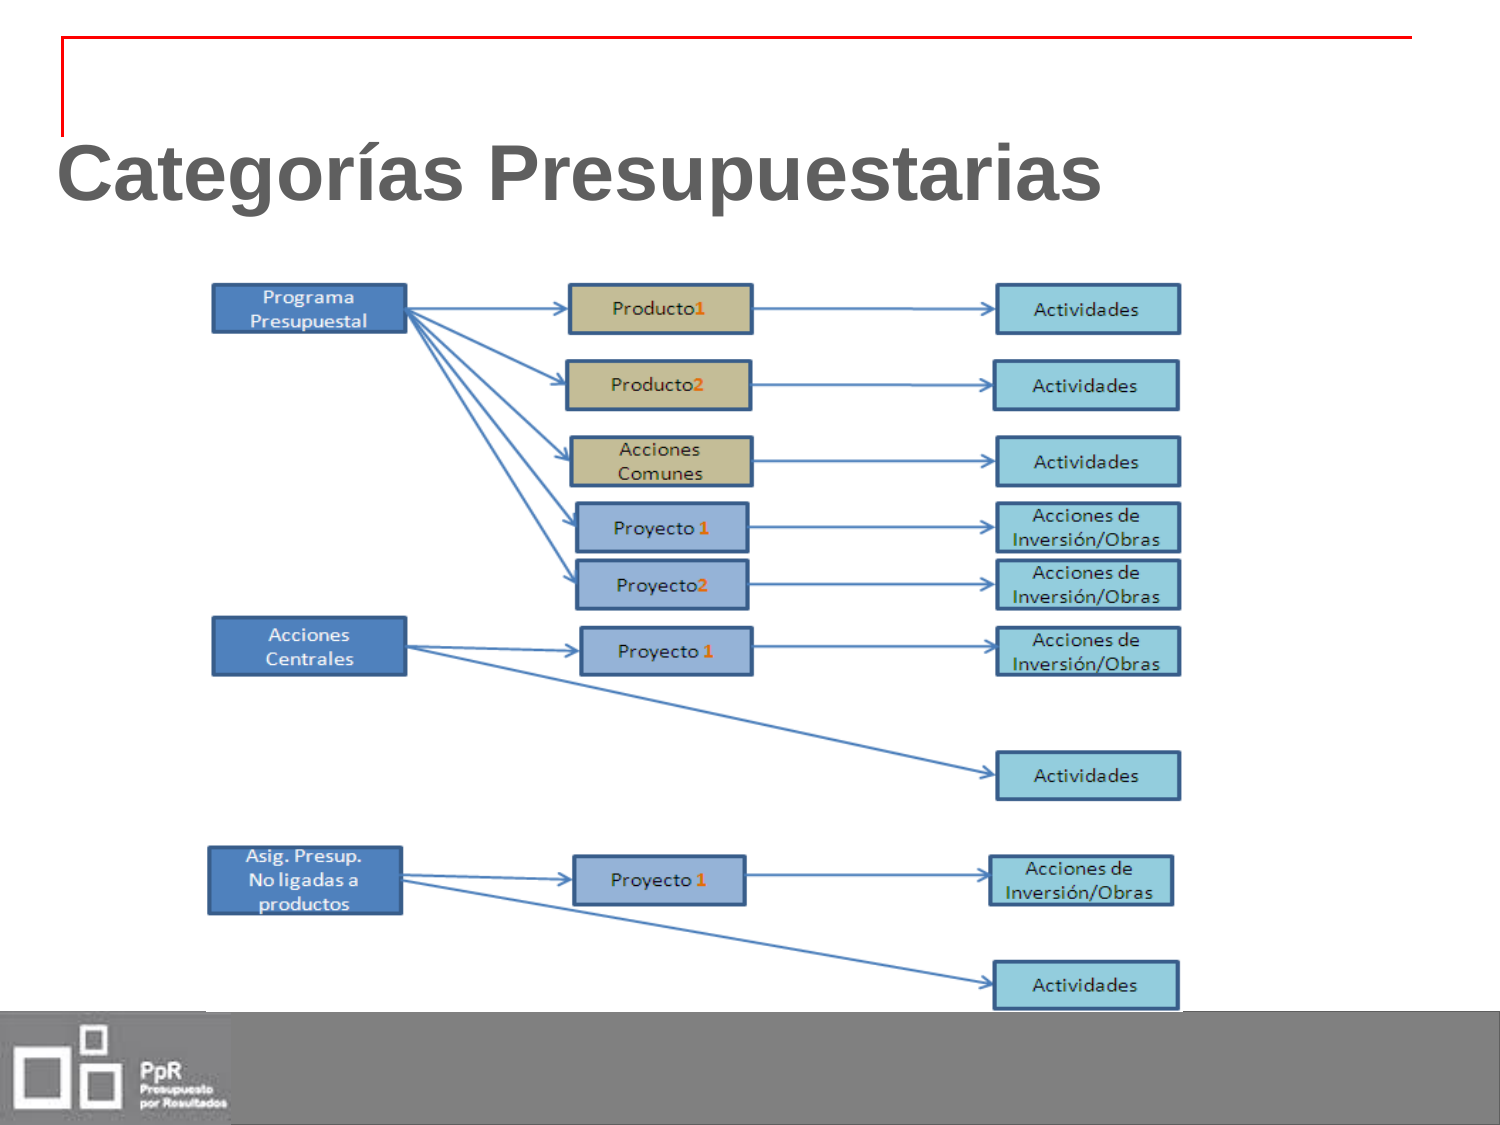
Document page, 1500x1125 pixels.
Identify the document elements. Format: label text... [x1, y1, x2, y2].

picture [0, 278, 1183, 1125]
title Categorías Presupuestarias [41, 113, 1420, 231]
